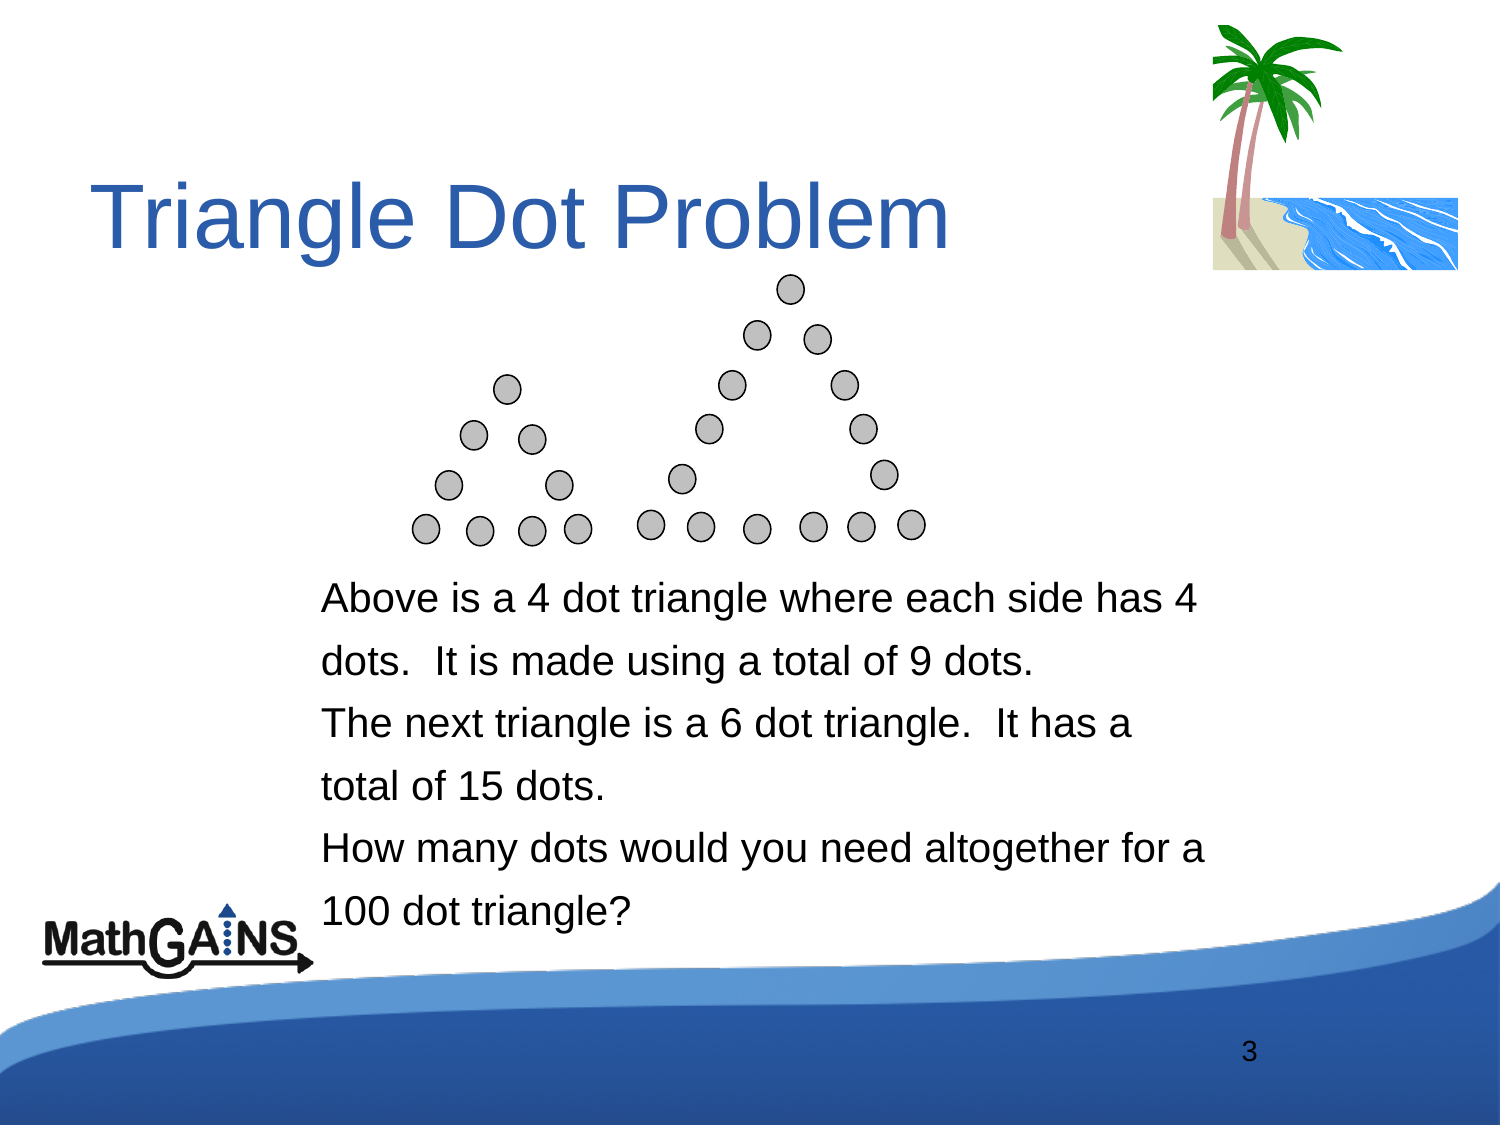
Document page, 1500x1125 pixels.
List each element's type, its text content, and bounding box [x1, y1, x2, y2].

title Triangle Dot Problem [74, 86, 1426, 336]
picture [1212, 24, 1459, 271]
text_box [412, 374, 592, 547]
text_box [637, 274, 926, 544]
text_box 3 [1224, 1024, 1276, 1075]
picture [0, 878, 1500, 1125]
list Above is a 4 dot triangle where each side has 4 dots. It is made using a total of 9 dots. The next triangle is a 6 dot triangle. It has a total of 15 dots. How many dots would you need altogether for a 100 dot triangle? [236, 561, 1288, 988]
